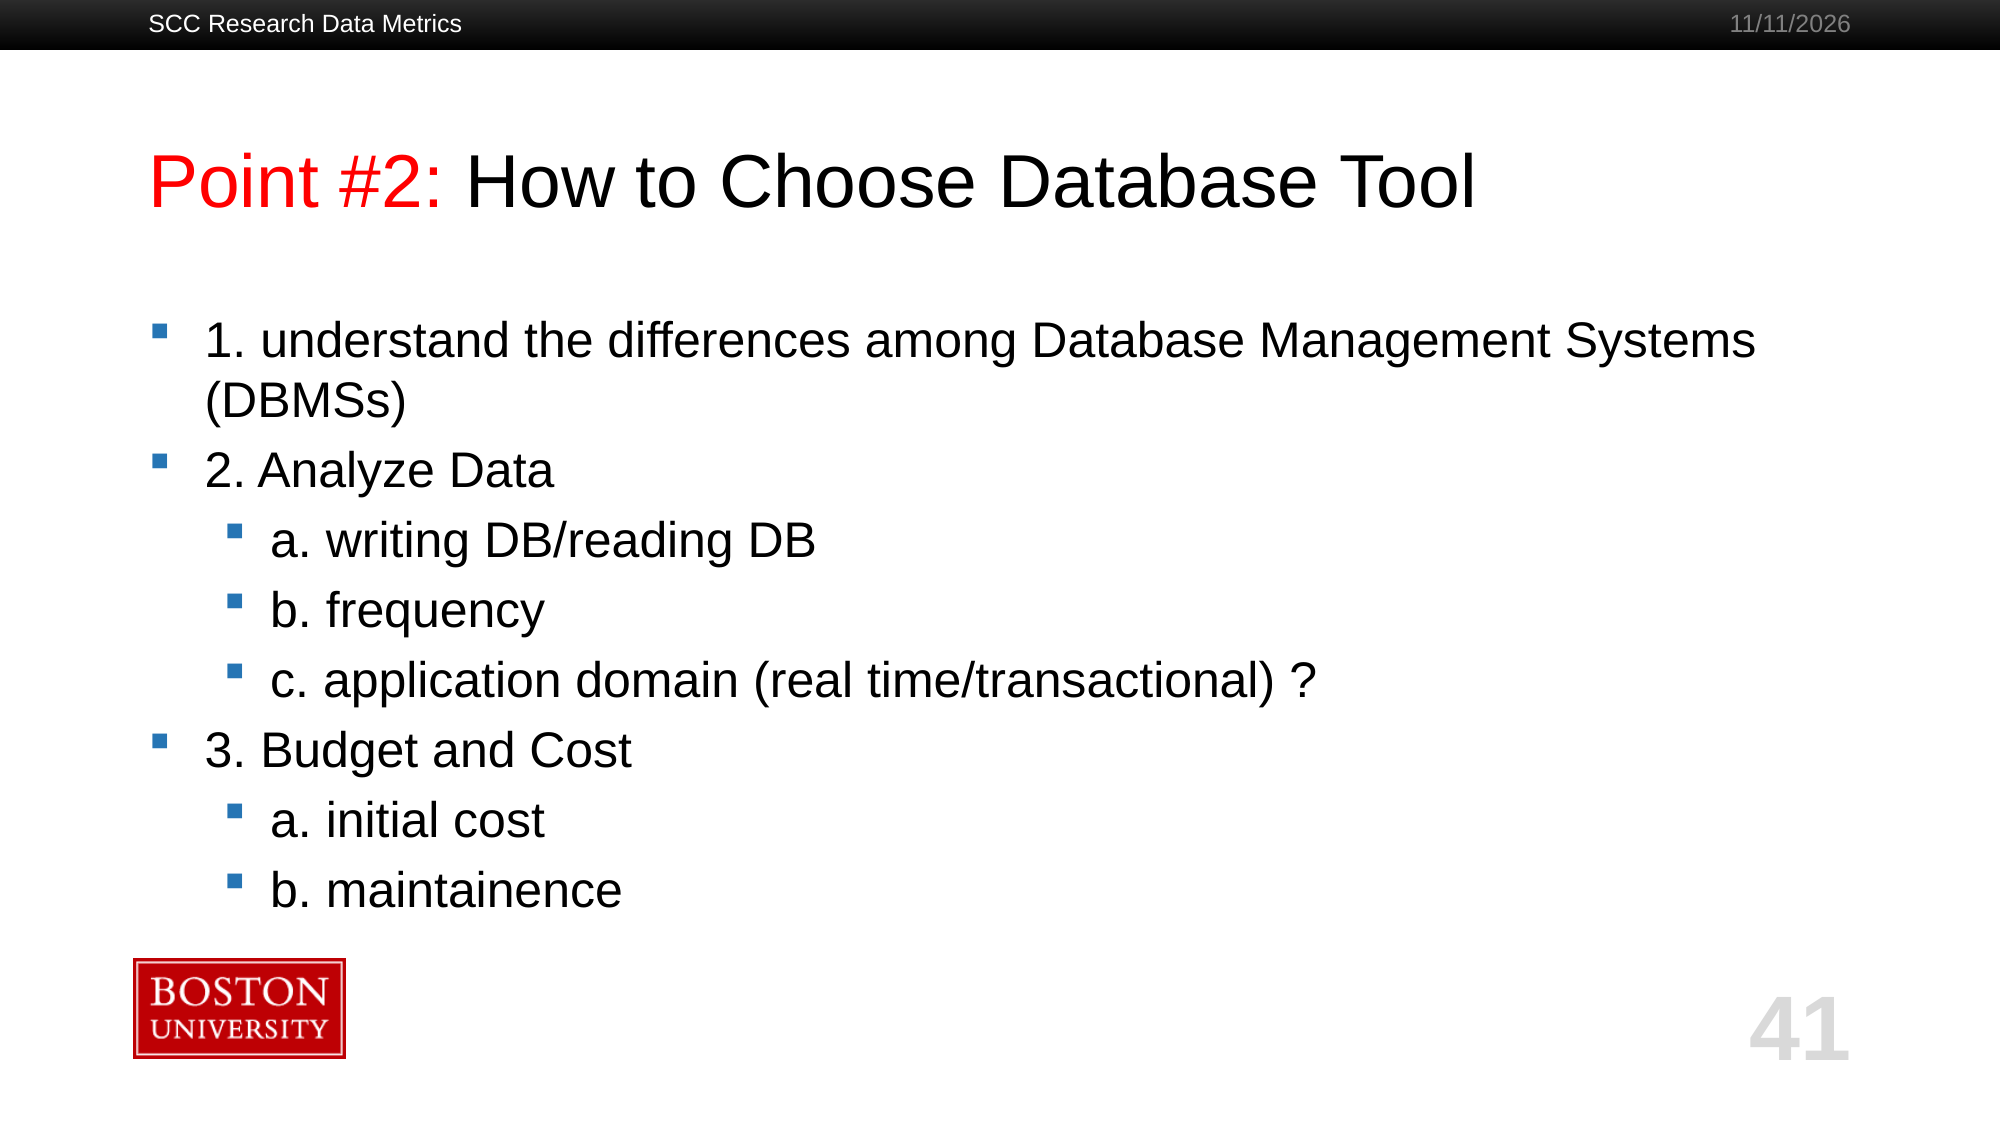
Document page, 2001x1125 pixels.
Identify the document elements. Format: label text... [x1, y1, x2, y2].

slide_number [1449, 0, 1867, 51]
picture [133, 958, 346, 1059]
title Point #2: How to Choose Database Tool [133, 125, 1867, 238]
list 1. understand the differences among Database Management Systems (DBMSs) 2. Analyze Data a. writing DB/reading DB b. frequency c. application domain (real time/transactional) ? 3. Budget and Cost a. initial cost b. maintainence [133, 299, 1867, 938]
footer SCC Research Data Metrics [133, 0, 1251, 51]
slide_number 41 [1549, 968, 1867, 1082]
